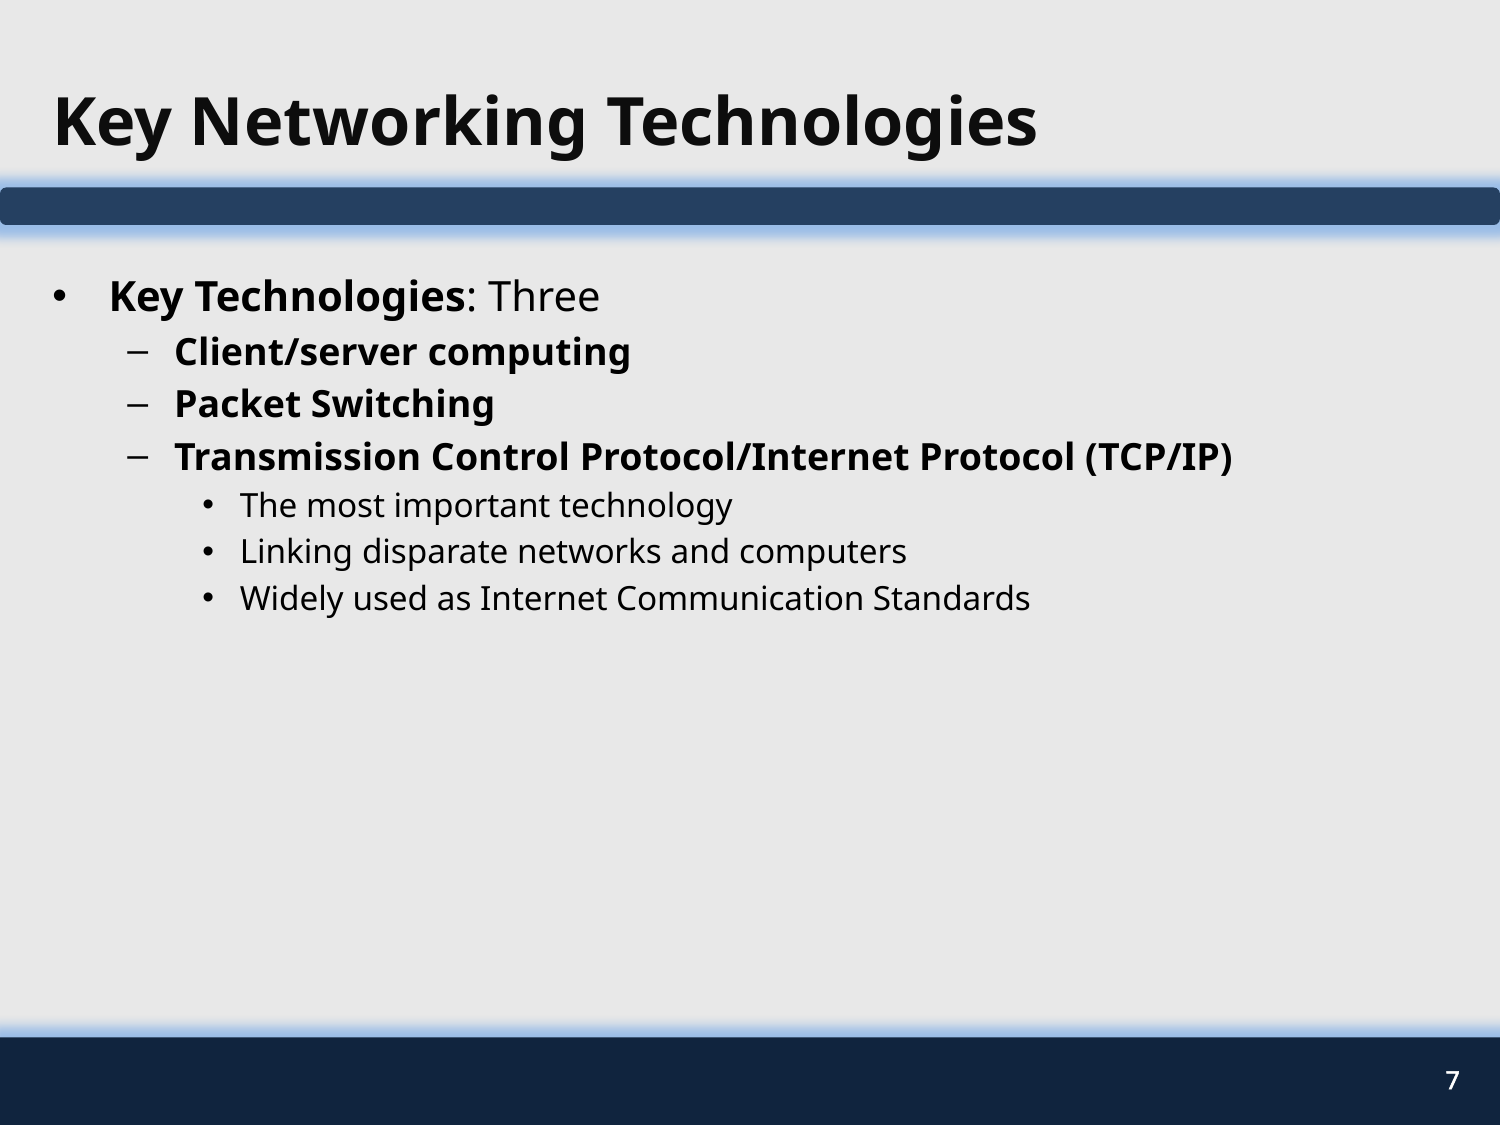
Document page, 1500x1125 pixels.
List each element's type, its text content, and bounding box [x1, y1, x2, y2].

title Key Networking Technologies [37, 62, 1338, 176]
list Key Technologies: Three Client/server computing Packet Switching Transmission Control Protocol/Internet Protocol (TCP/IP) The most important technology Linking disparate networks and computers Widely used as Internet Communication Standards [37, 262, 1475, 1013]
slide_number 7 [1412, 1050, 1475, 1113]
